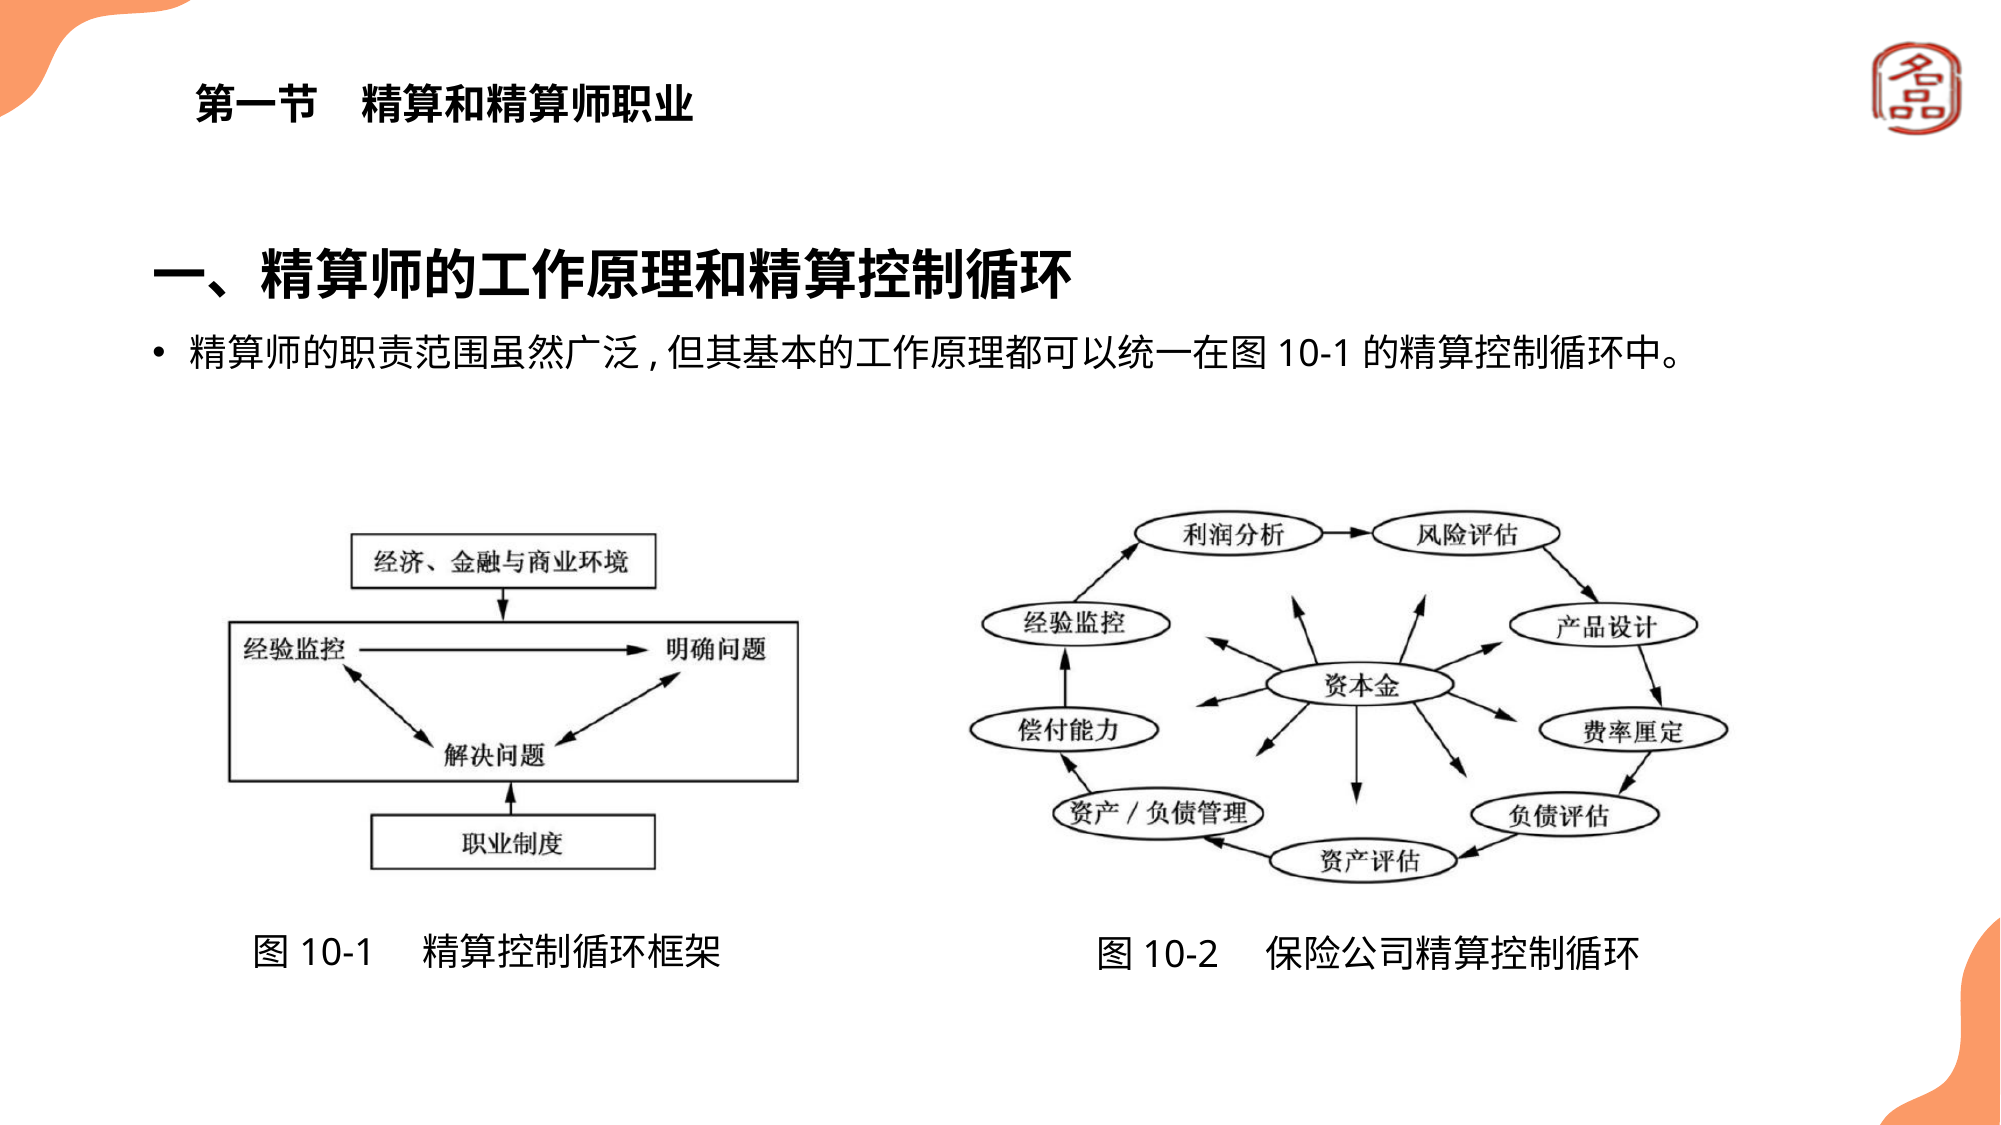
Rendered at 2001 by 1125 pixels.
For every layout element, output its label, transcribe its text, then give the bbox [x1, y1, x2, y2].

picture [1861, 10, 1990, 147]
picture [185, 508, 857, 887]
text_box 图10-1 精算控制循环框架 [206, 920, 769, 980]
title 第一节 精算和精算师职业 [137, 60, 1863, 152]
list 一、精算师的工作原理和精算控制循环 精算师的职责范围虽然广泛,但其基本的工作原理都可以统一在图10-1的精算控制循环中。 [137, 217, 1863, 1031]
text_box 图10-2 保险公司精算控制循环 [951, 922, 1786, 983]
picture [951, 475, 1746, 902]
